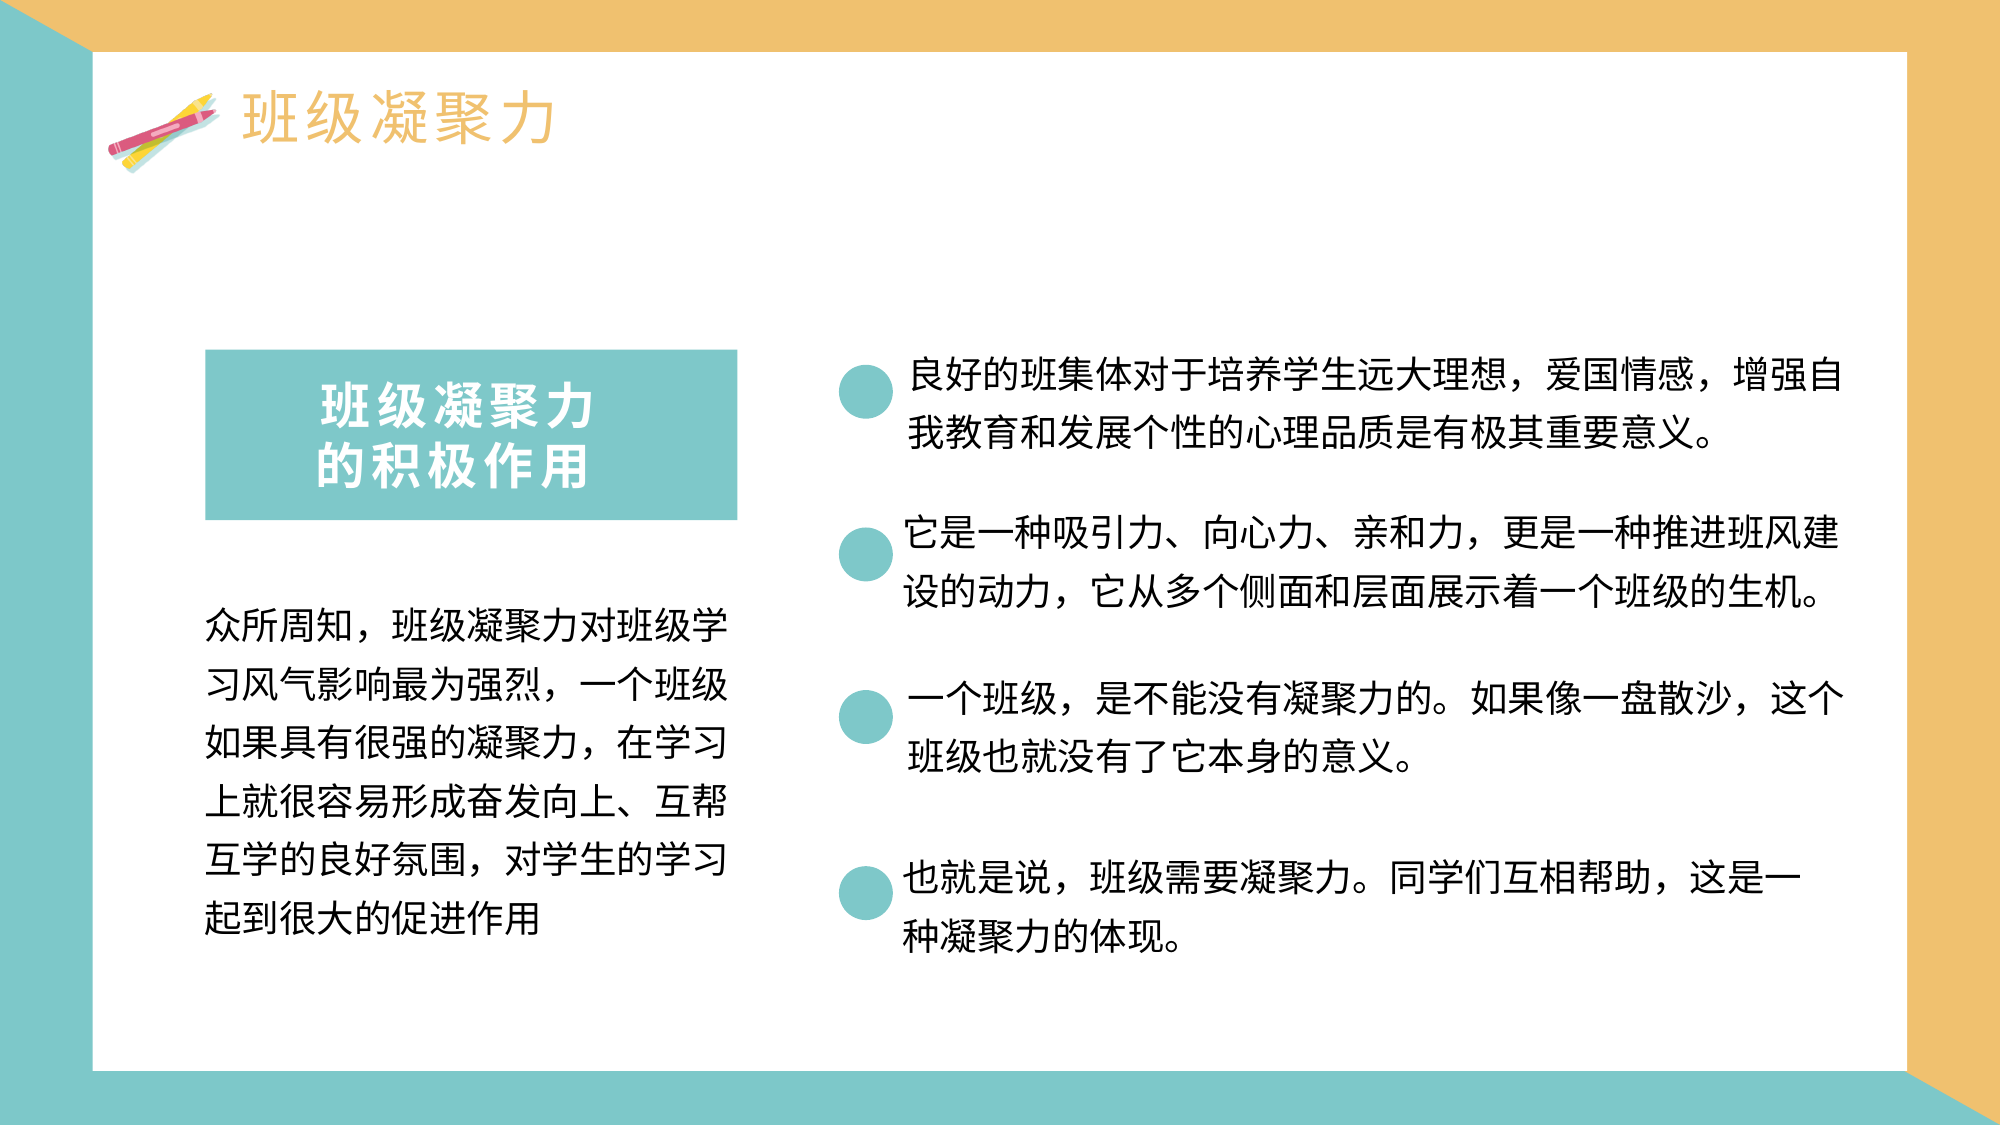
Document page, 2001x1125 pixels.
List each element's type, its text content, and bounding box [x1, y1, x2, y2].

picture [97, 86, 269, 188]
text_box 众所周知，班级凝聚力对班级学习风气影响最为强烈，一个班级如果具有很强的凝聚力，在学习上就很容易形成奋发向上、互帮互学的良好氛围，对学生的学习起到很大的促进作用 [189, 581, 754, 947]
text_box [205, 349, 738, 521]
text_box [838, 330, 1874, 961]
